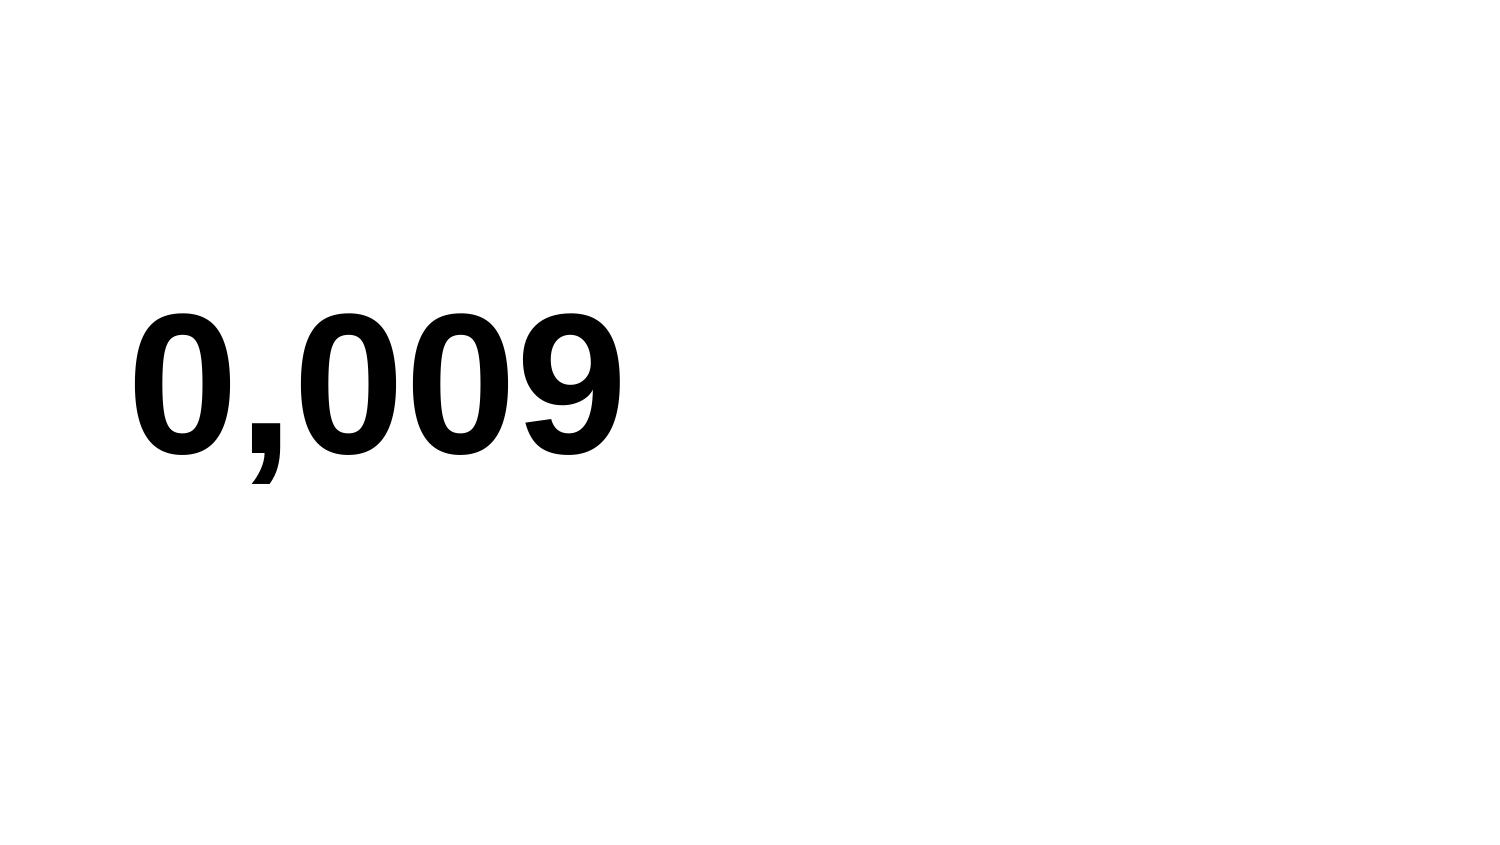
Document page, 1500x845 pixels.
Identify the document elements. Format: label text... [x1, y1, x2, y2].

text_box 0,009 [112, 235, 1388, 509]
